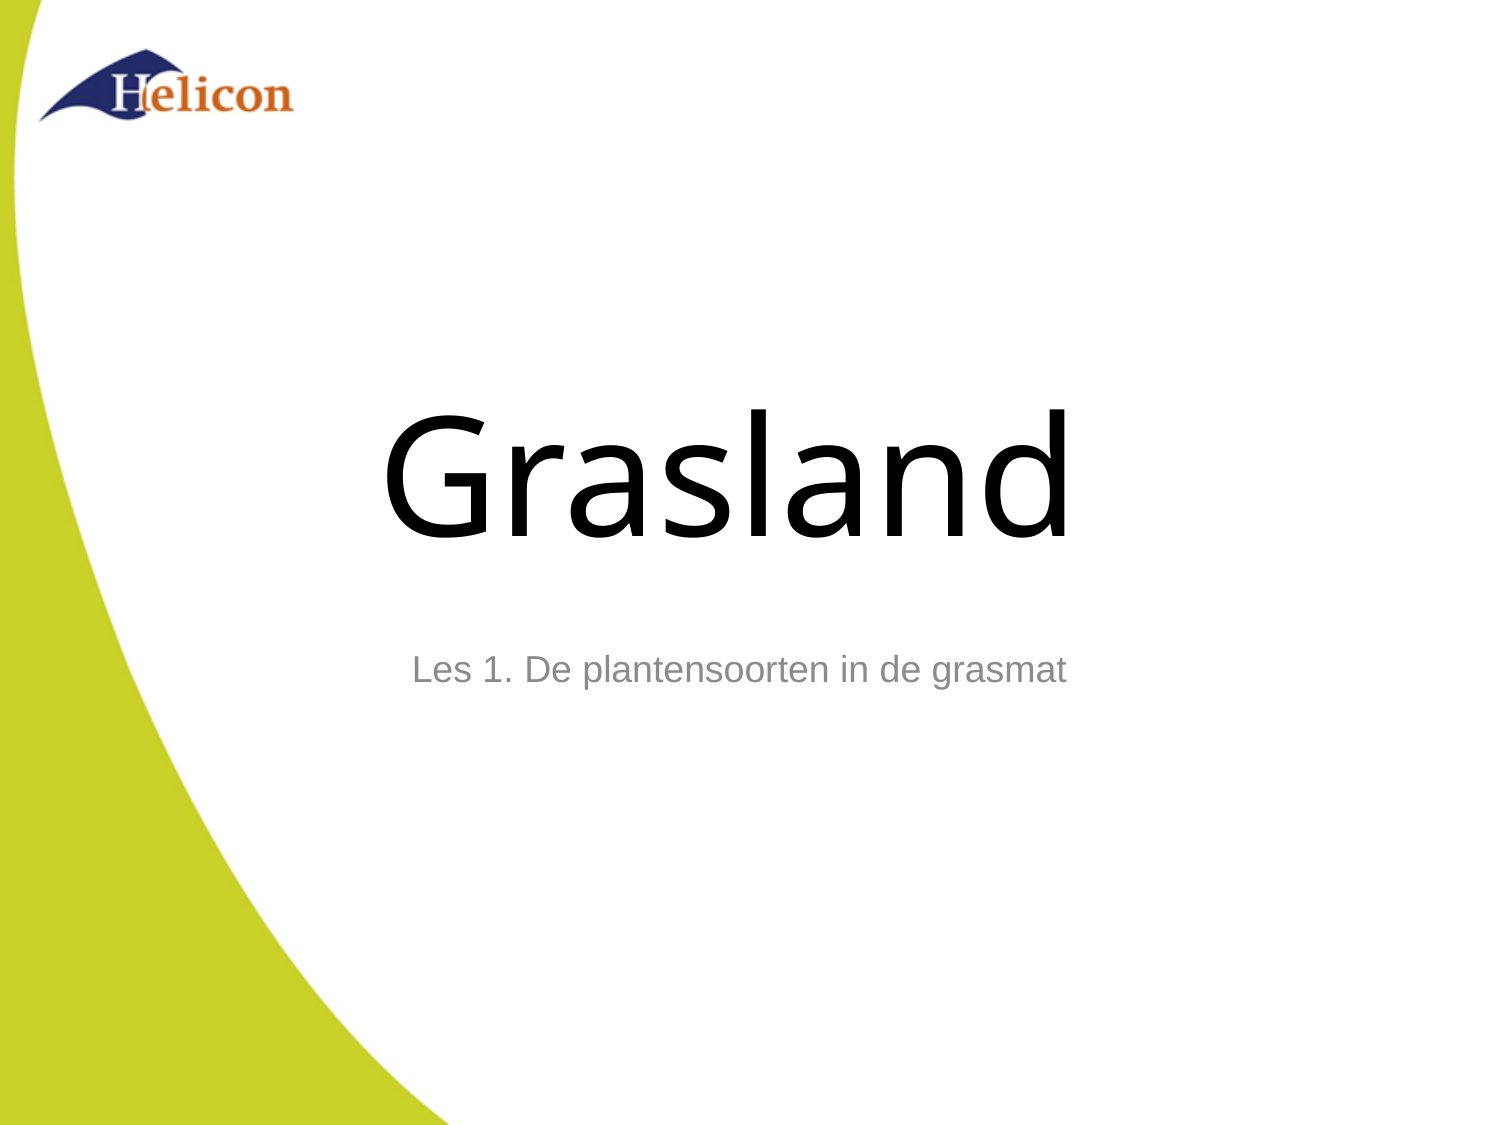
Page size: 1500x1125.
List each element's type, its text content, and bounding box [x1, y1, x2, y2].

subtitle Les 1. De plantensoorten in de grasmat [225, 637, 1275, 925]
title Grasland [112, 349, 1388, 591]
picture [0, 0, 1500, 1125]
